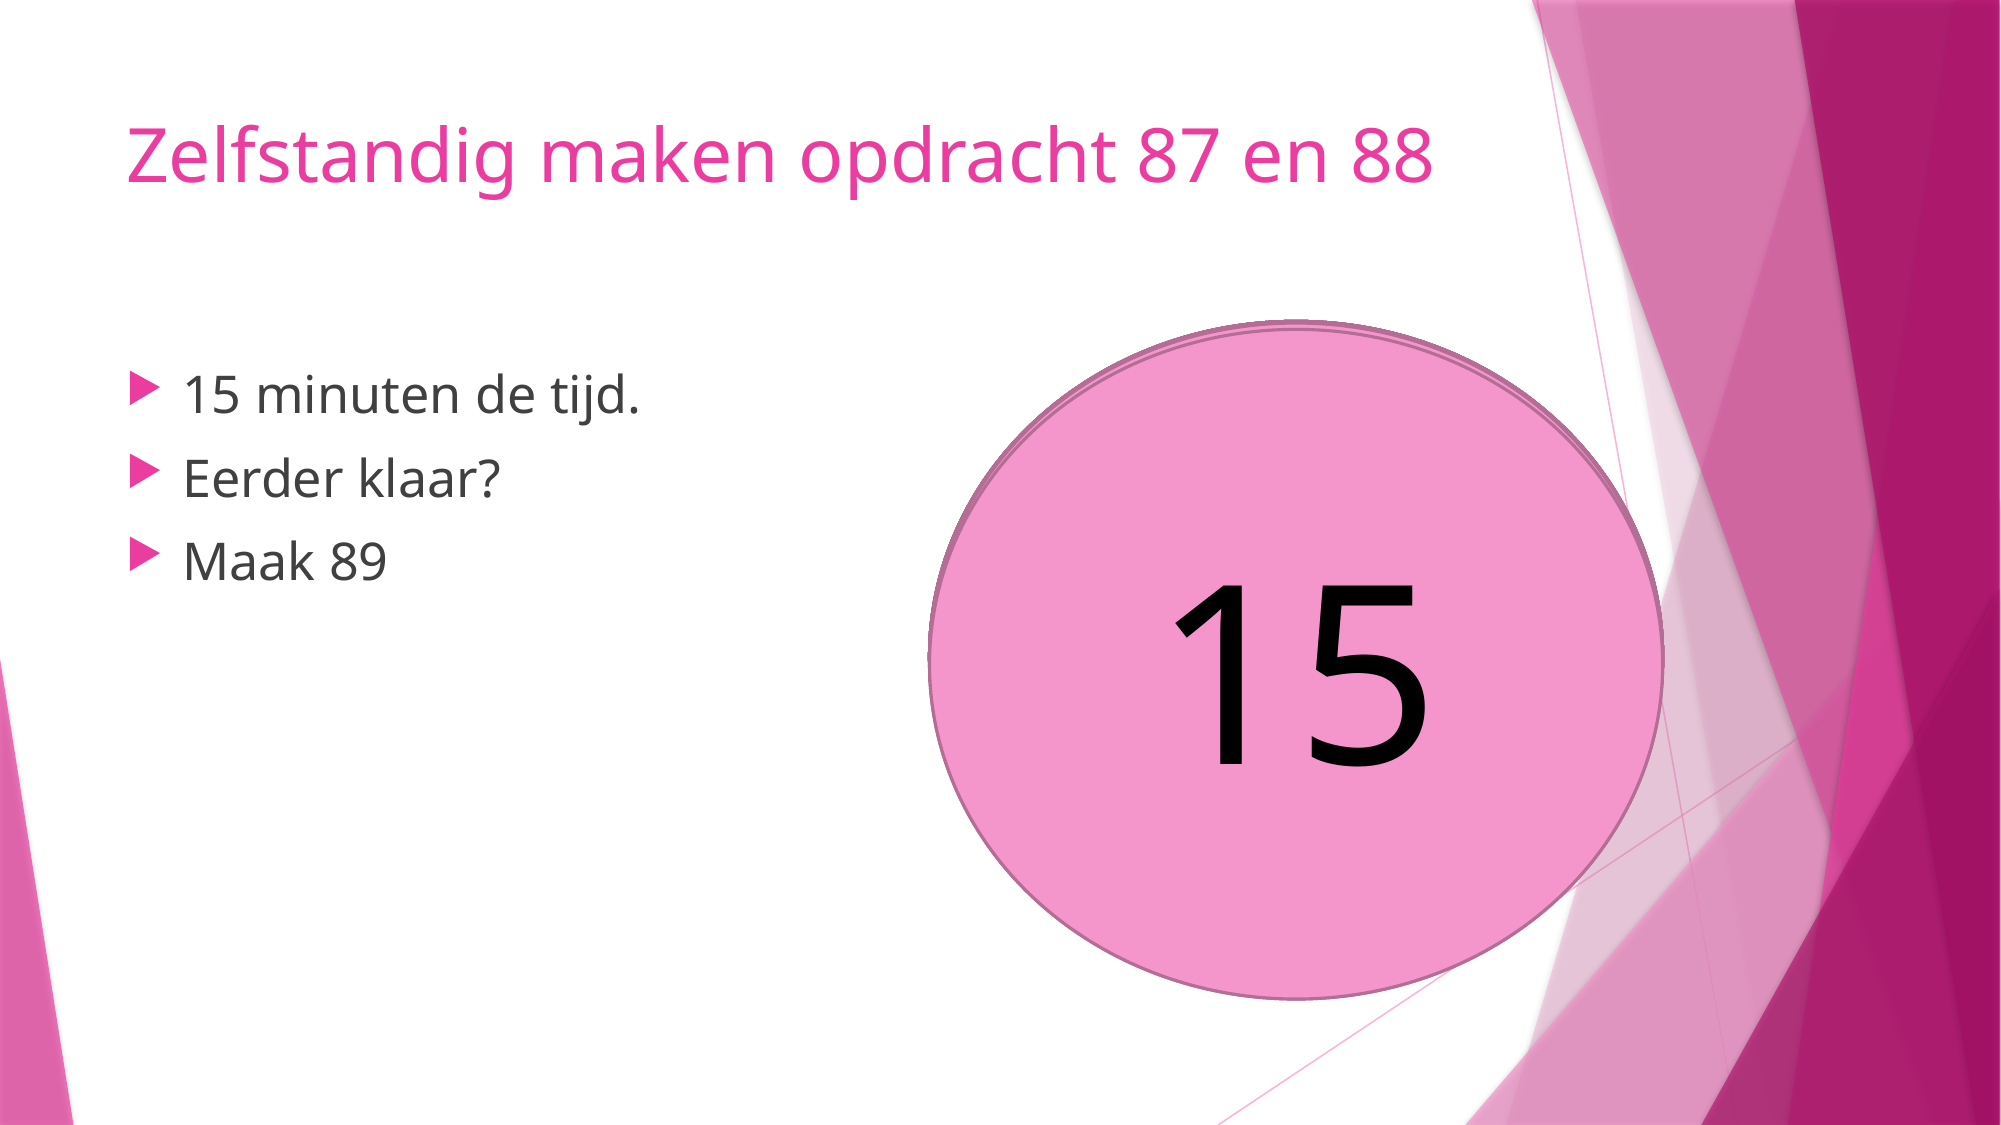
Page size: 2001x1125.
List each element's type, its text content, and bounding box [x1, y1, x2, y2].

text_box 15 [927, 327, 1665, 1001]
title Zelfstandig maken opdracht 87 en 88 [111, 99, 1522, 317]
list 15 minuten de tijd. Eerder klaar? Maak 89 [111, 354, 831, 962]
text_box 14 [930, 321, 1662, 621]
